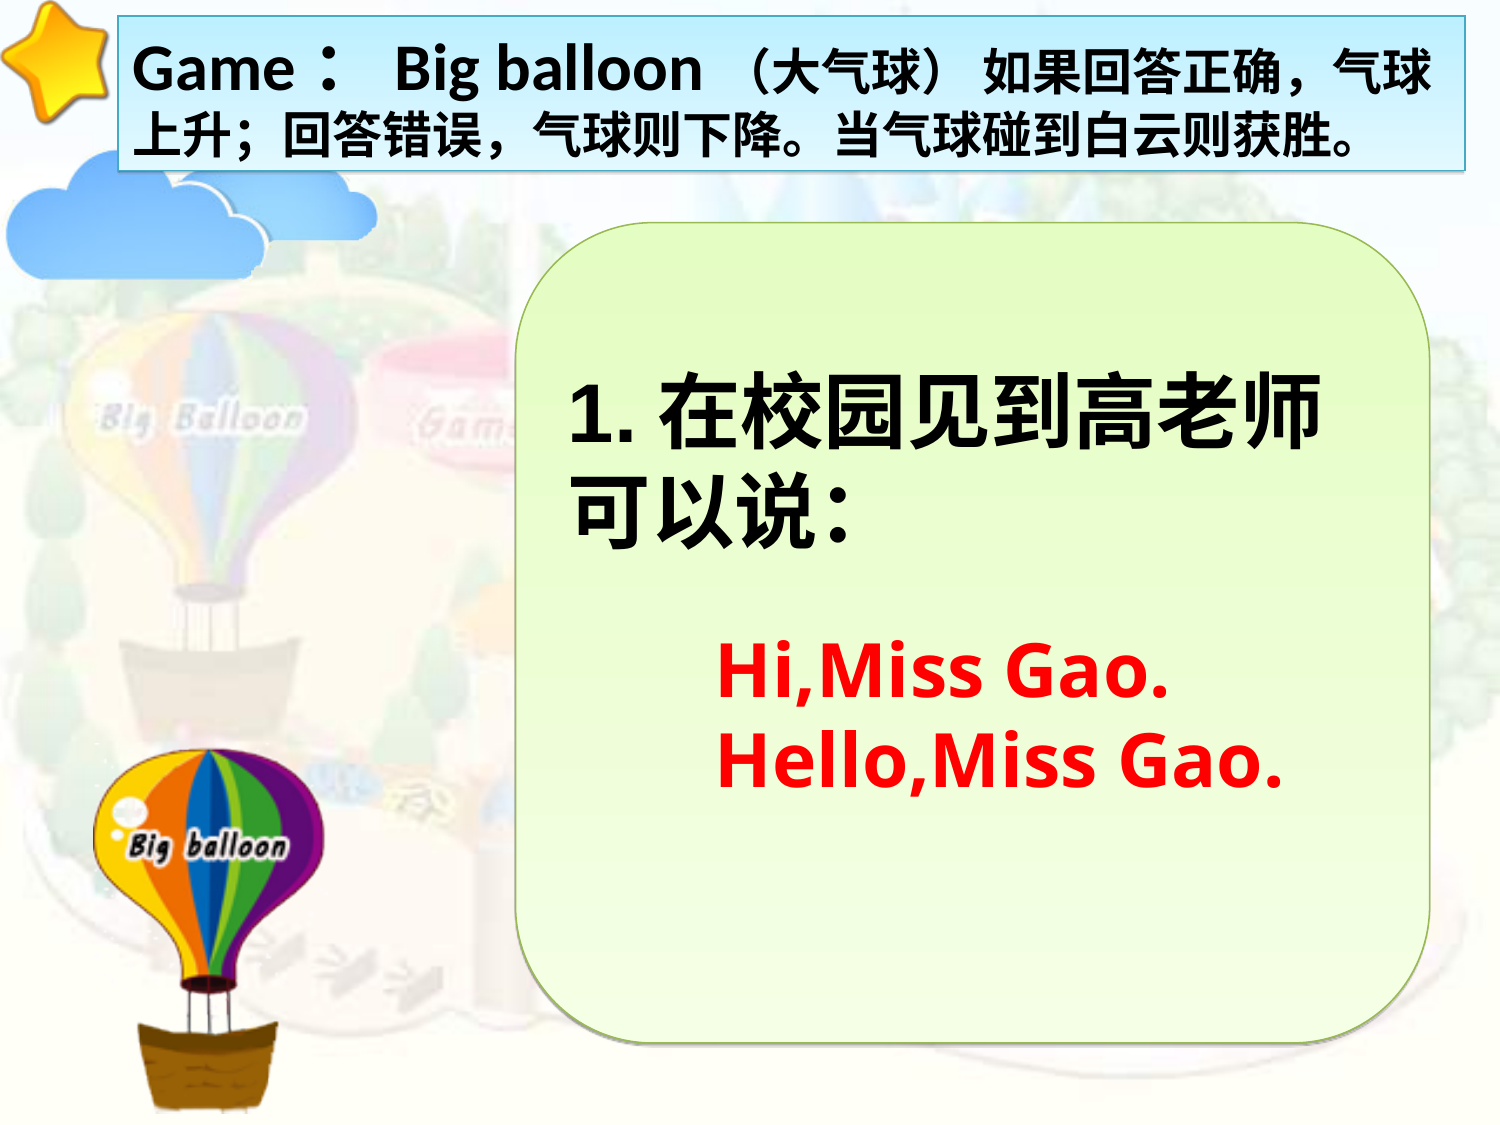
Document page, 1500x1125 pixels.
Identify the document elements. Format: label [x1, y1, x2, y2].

text_box [0, 0, 1466, 173]
picture [0, 0, 1500, 1125]
